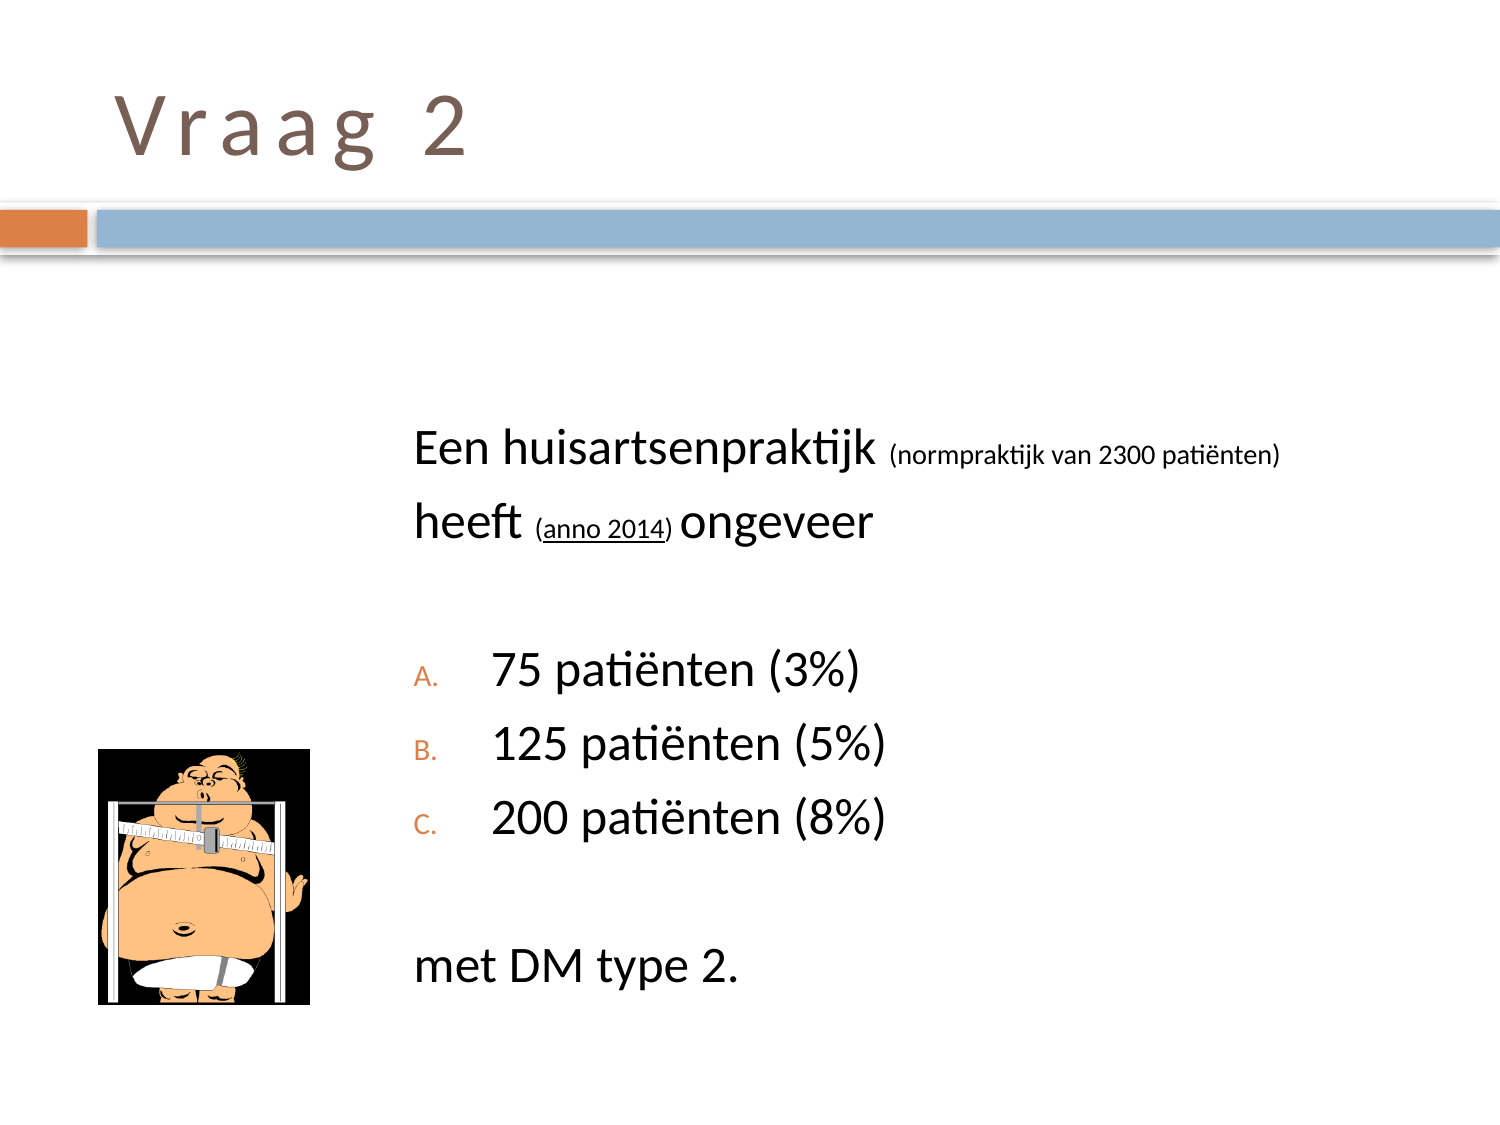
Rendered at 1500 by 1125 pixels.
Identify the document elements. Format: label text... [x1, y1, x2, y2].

title Vraag 2 [99, 37, 1438, 201]
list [98, 749, 311, 1006]
list Een huisartsenpraktijk (normpraktijk van 2300 patiënten) heeft (anno 2014) ongeveer 75 patiënten (3%) 125 patiënten (5%) 200 patiënten (8%) met DM type 2. [398, 257, 1430, 1009]
